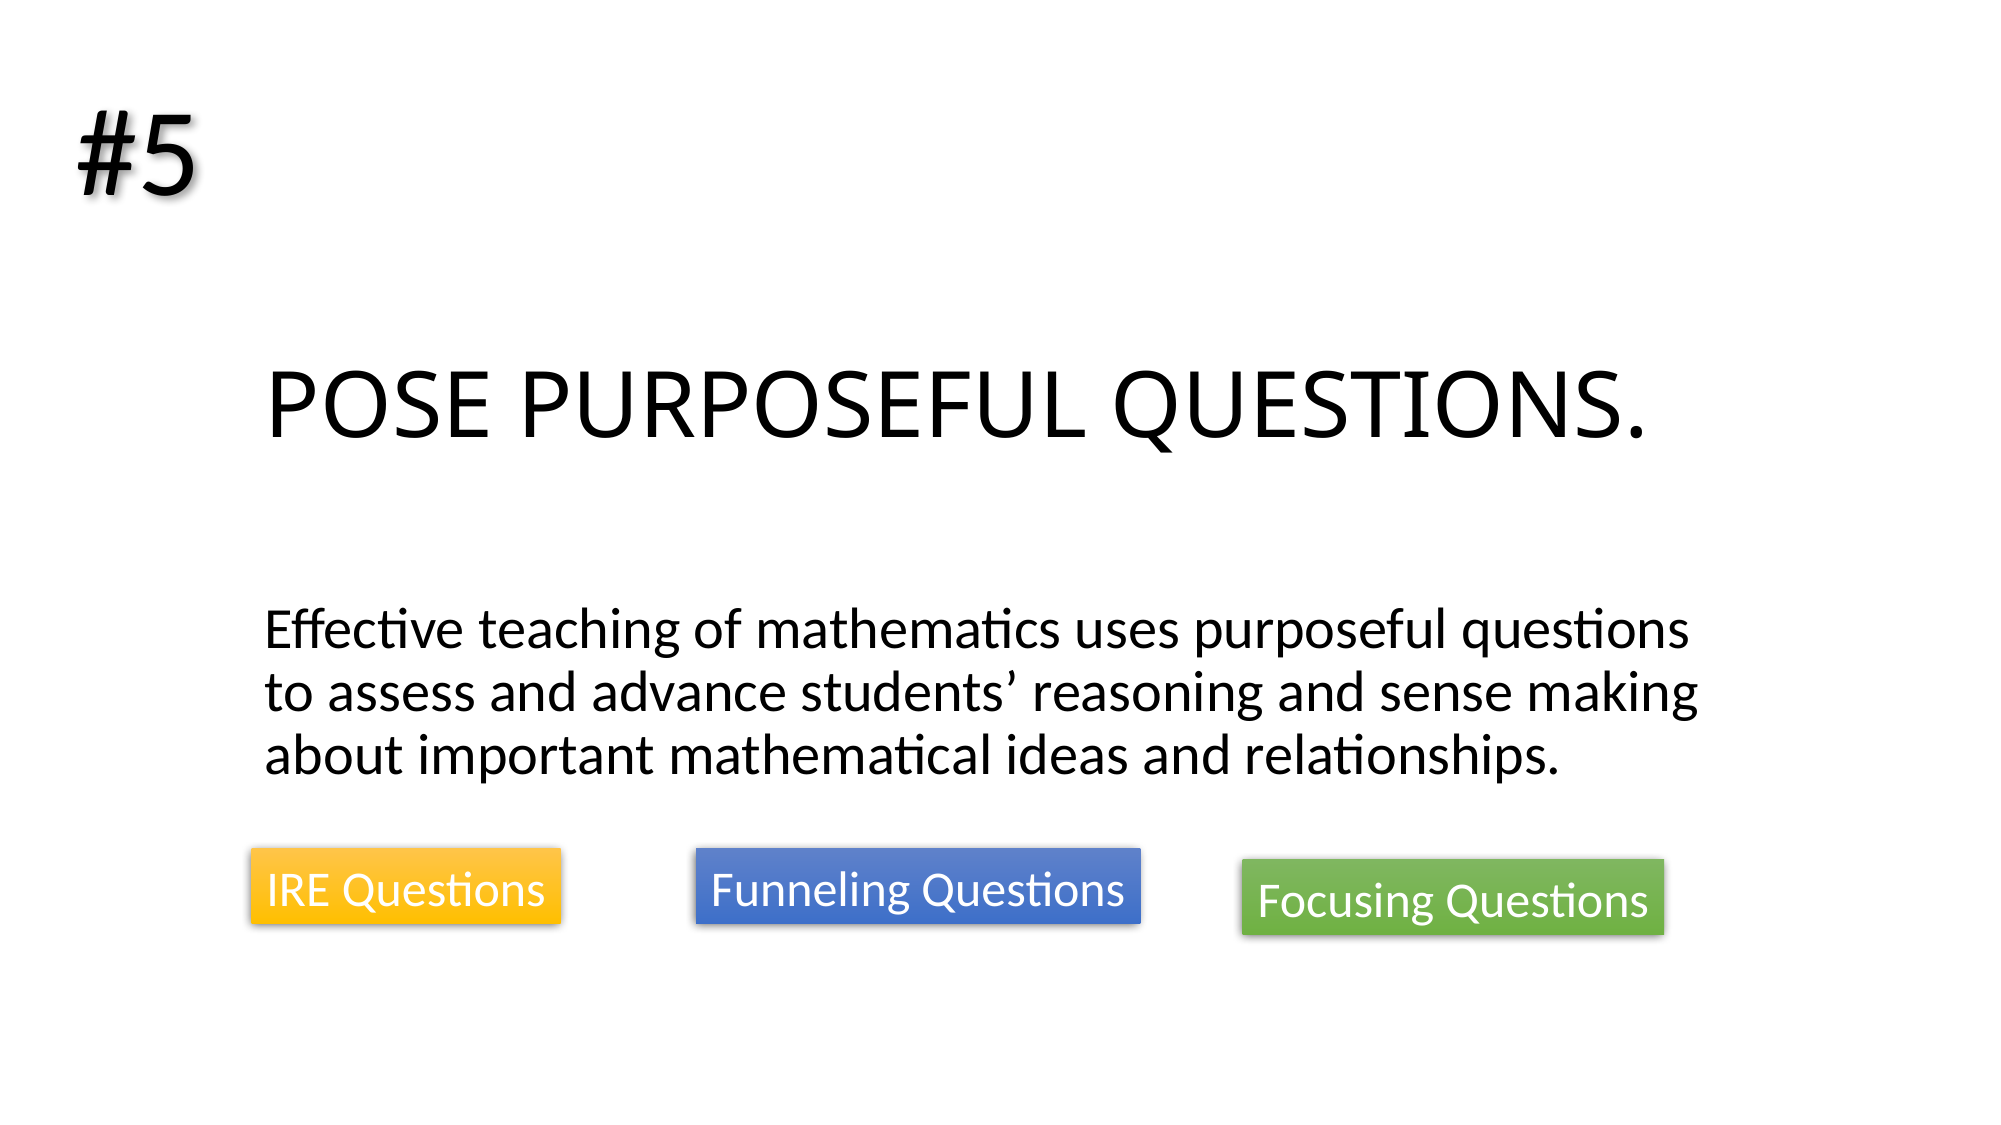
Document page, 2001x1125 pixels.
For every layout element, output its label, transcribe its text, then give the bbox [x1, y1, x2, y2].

title POSE PURPOSEFUL QUESTIONS. [249, 229, 1750, 466]
text_box Focusing Questions [1242, 859, 1665, 935]
text_box Funneling Questions [696, 848, 1141, 924]
text_box IRE Questions [251, 848, 561, 924]
subtitle Effective teaching of mathematics uses purposeful questions to assess and advance students’ reasoning and sense making about important mathematical ideas and relationships. [249, 590, 1750, 863]
text_box #5 [60, 63, 216, 228]
